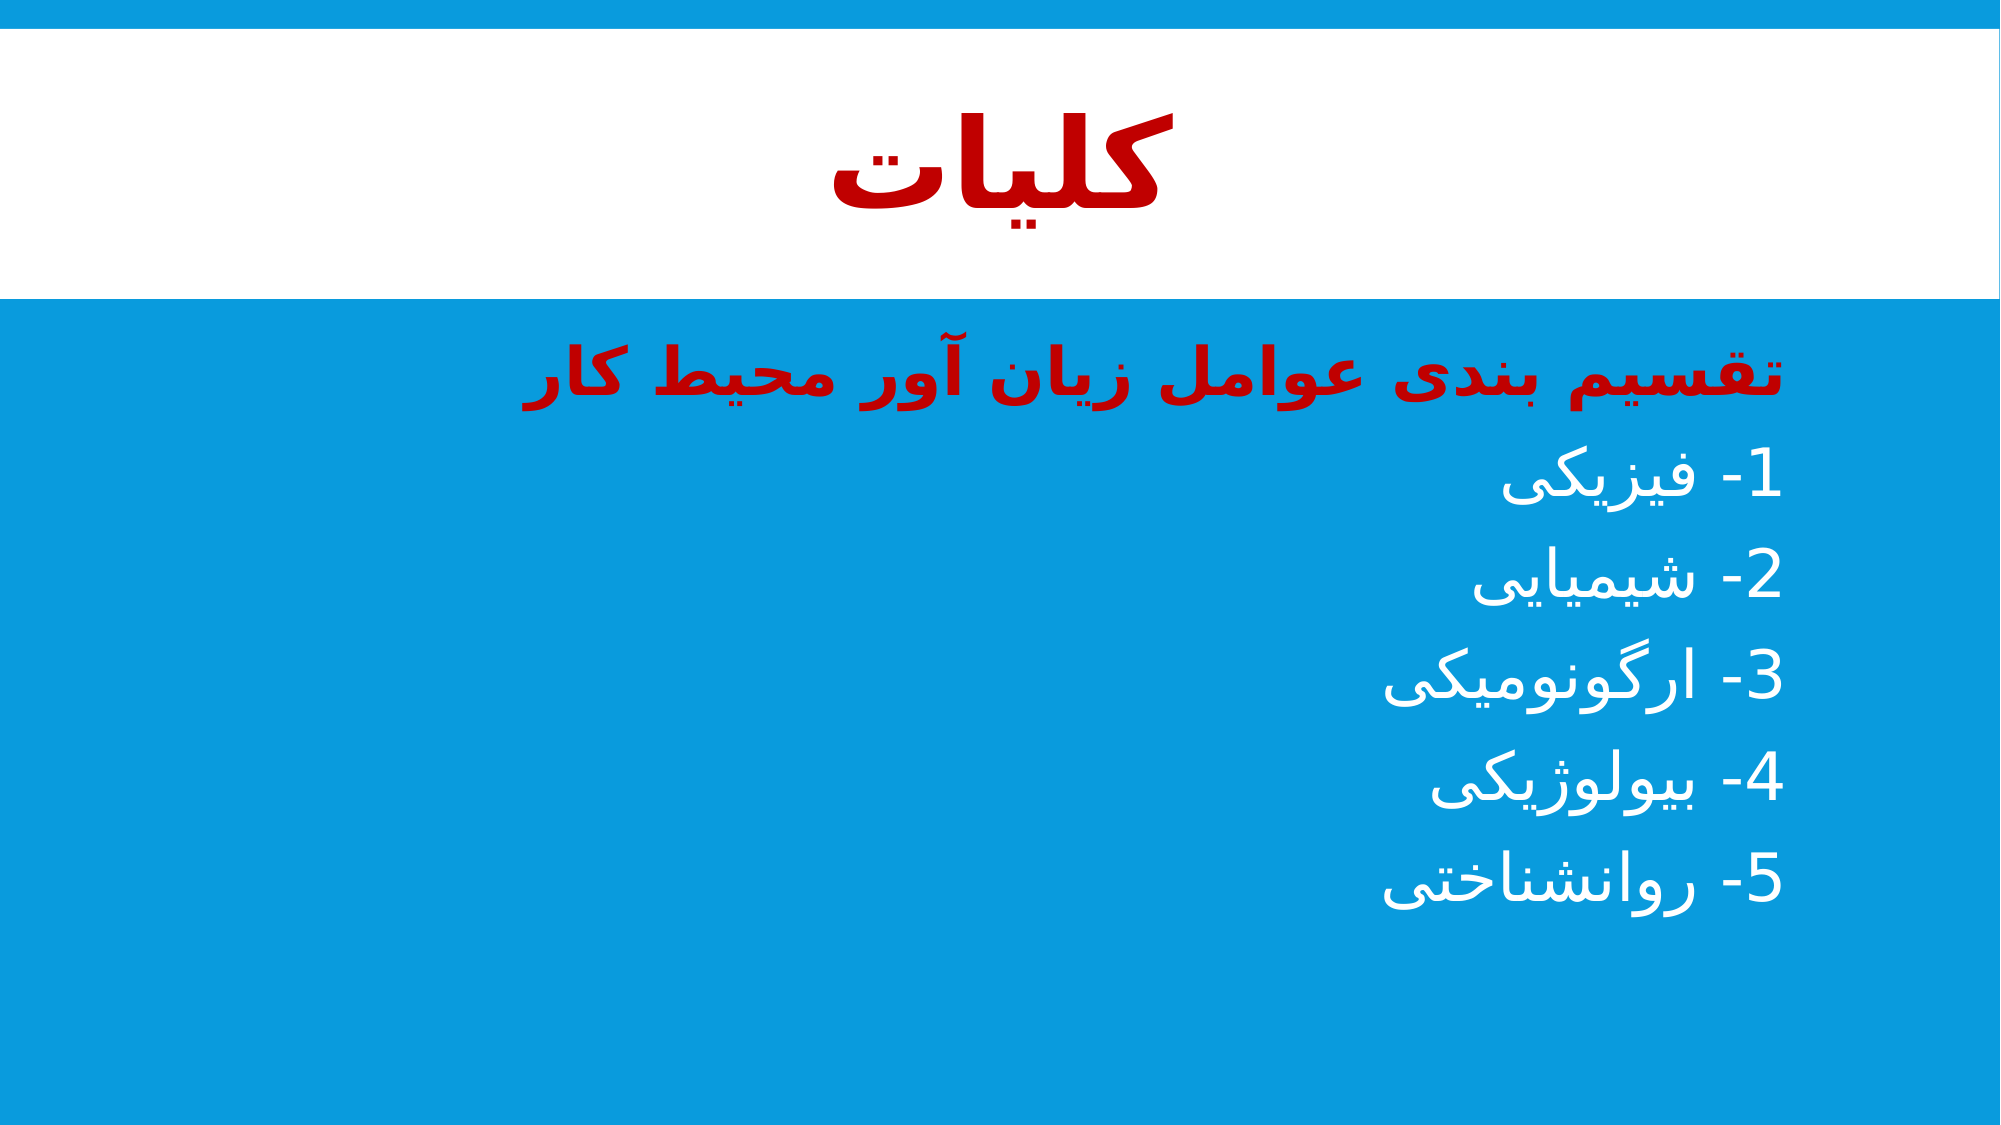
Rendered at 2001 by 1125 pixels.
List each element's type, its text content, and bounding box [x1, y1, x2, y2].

list تقسیم بندی عوامل زیان آور محیط کار 1- فیزیکی 2- شیمیایی 3- ارگونومیکی 4- بیولوژیکی 5- روانشناختی [197, 329, 1803, 1093]
title کلیات [197, 46, 1803, 295]
